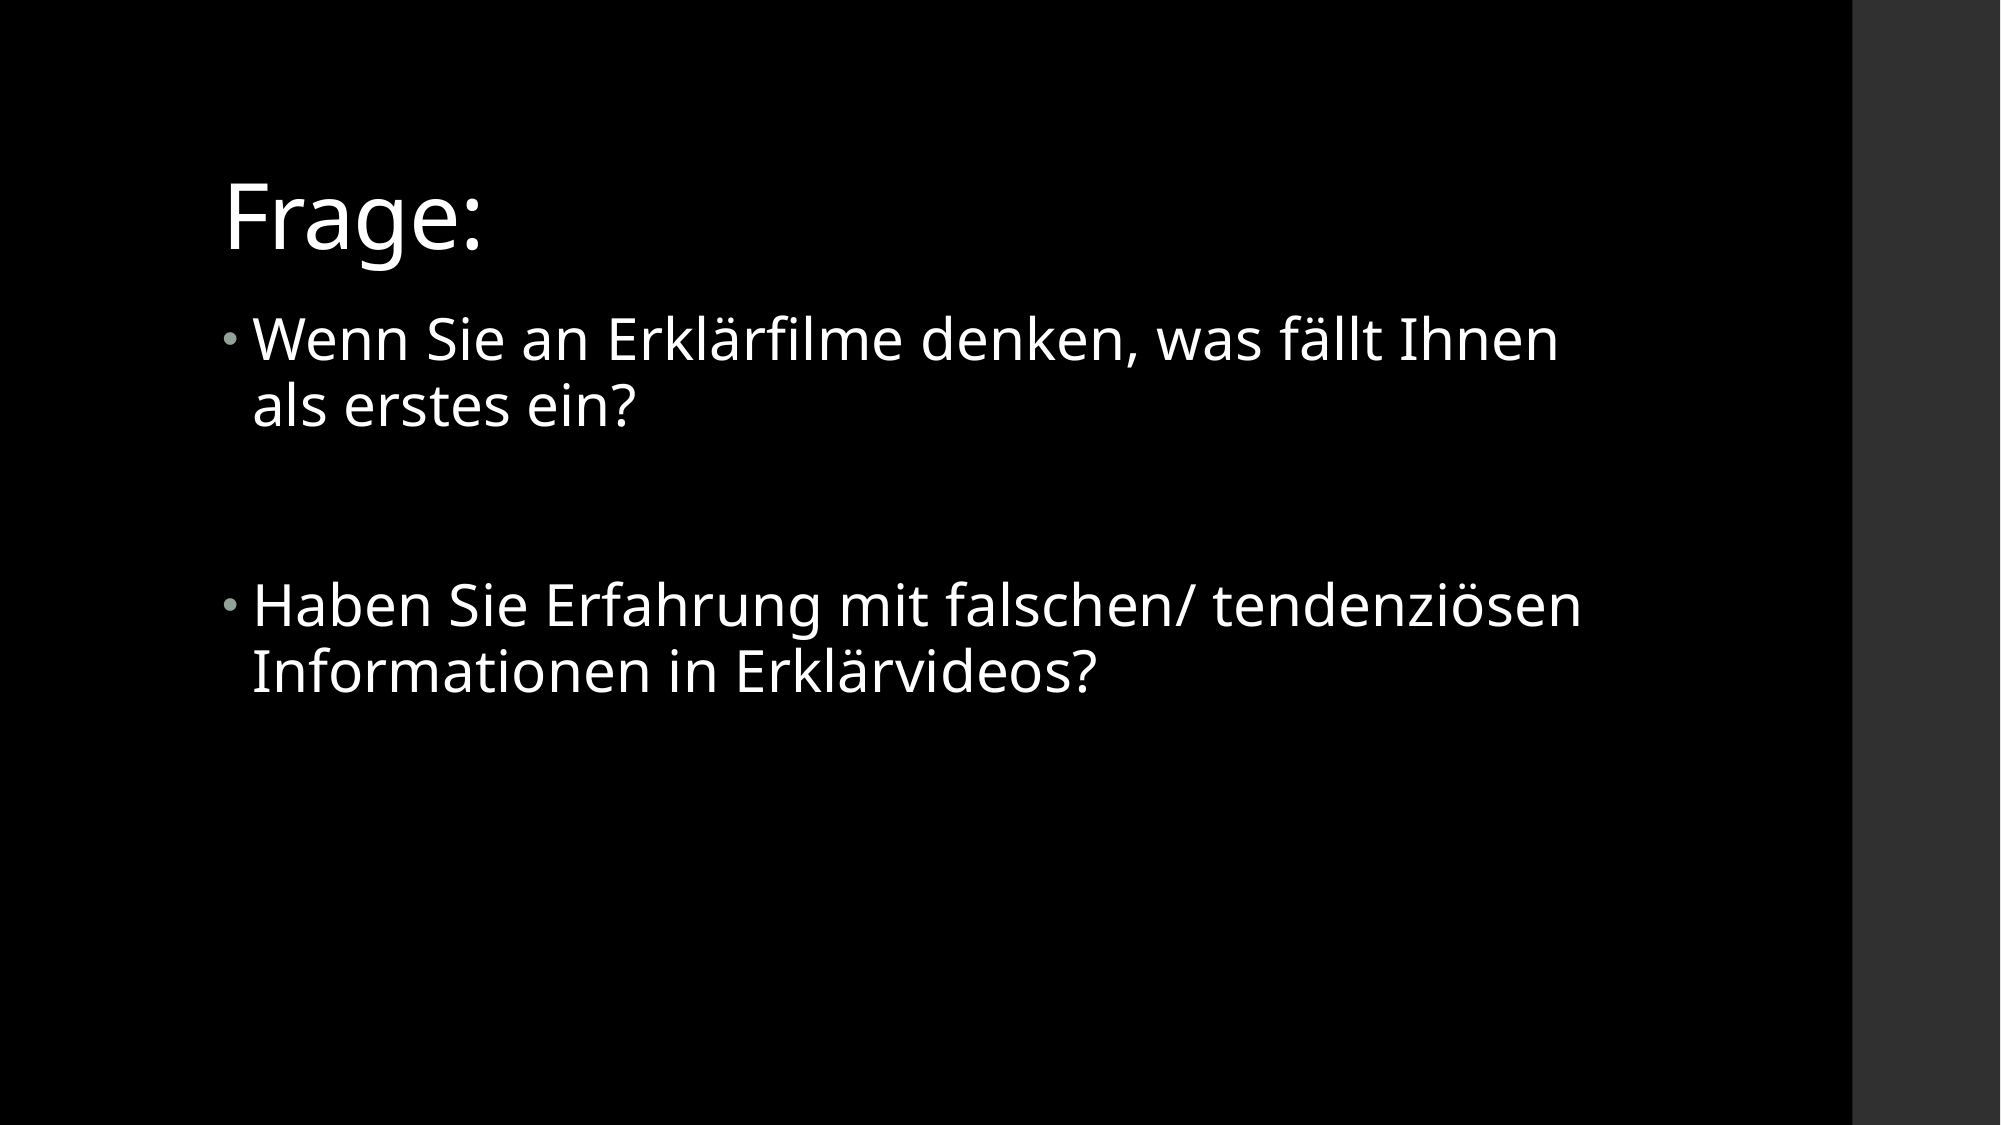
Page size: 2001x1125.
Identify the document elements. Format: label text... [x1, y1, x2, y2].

title Frage: [206, 60, 1797, 278]
list Wenn Sie an Erklärfilme denken, was fällt Ihnen als erstes ein? Haben Sie Erfahrung mit falschen/ tendenziösen Informationen in Erklärvideos? [206, 299, 1617, 1014]
